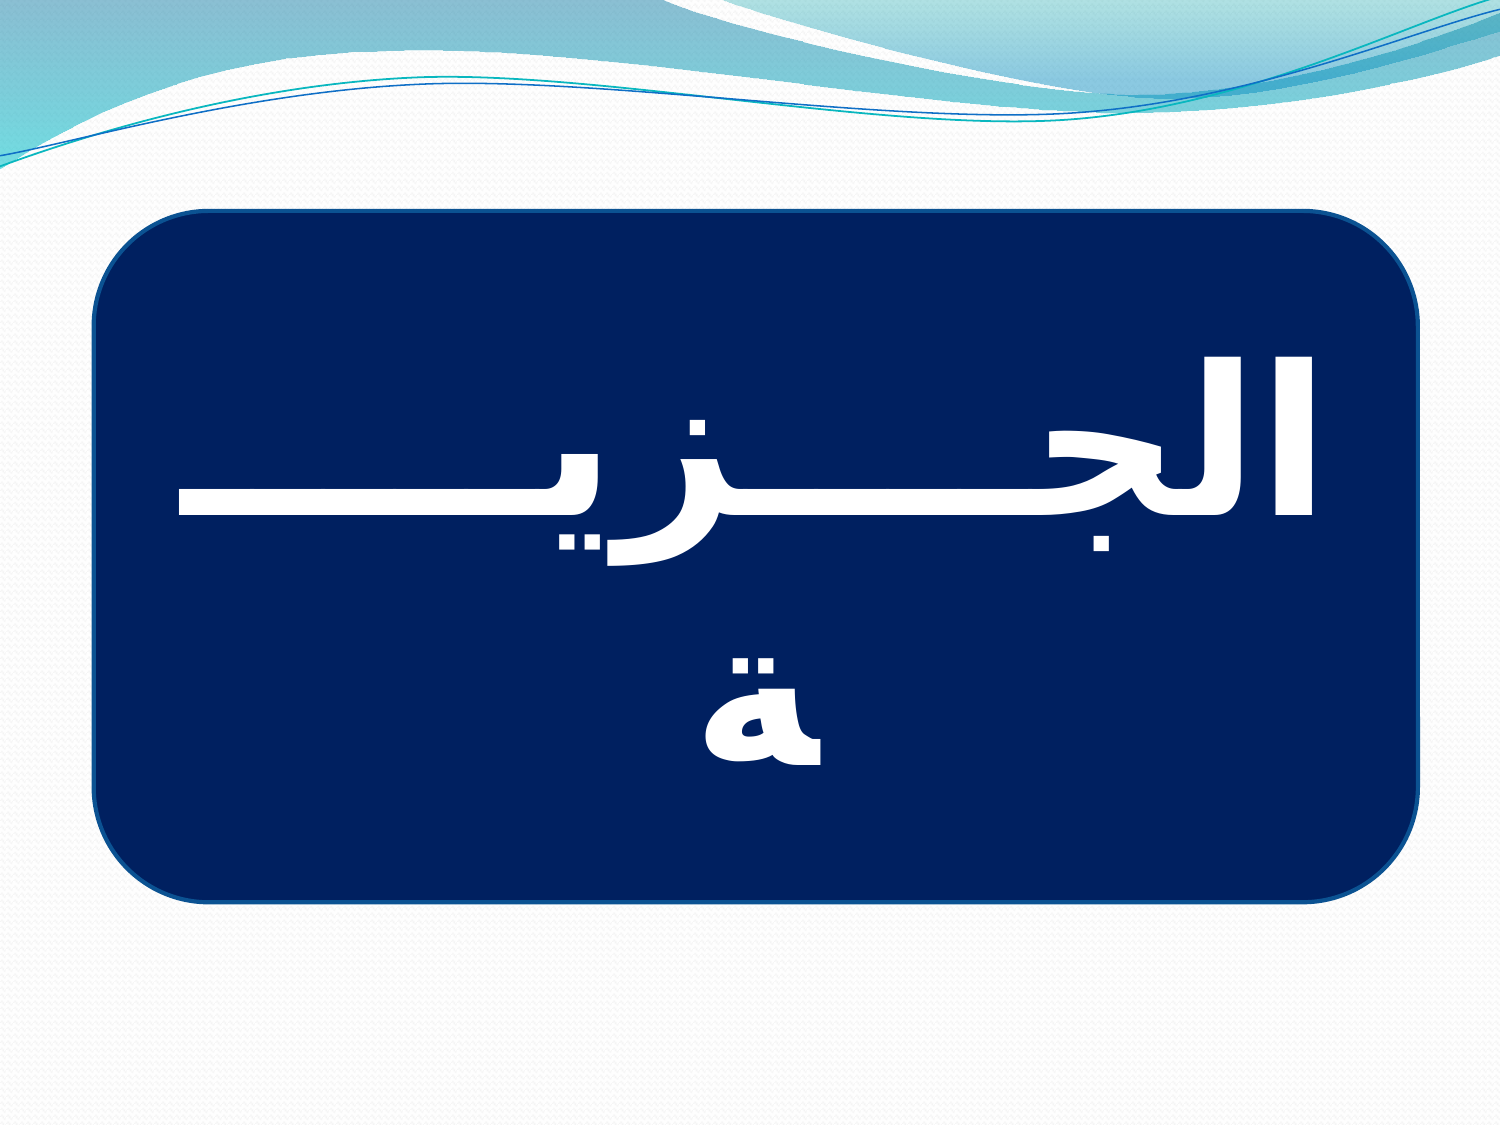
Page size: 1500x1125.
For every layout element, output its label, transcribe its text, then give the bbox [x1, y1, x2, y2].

text_box الجــــزيـــــة [91, 208, 1421, 905]
